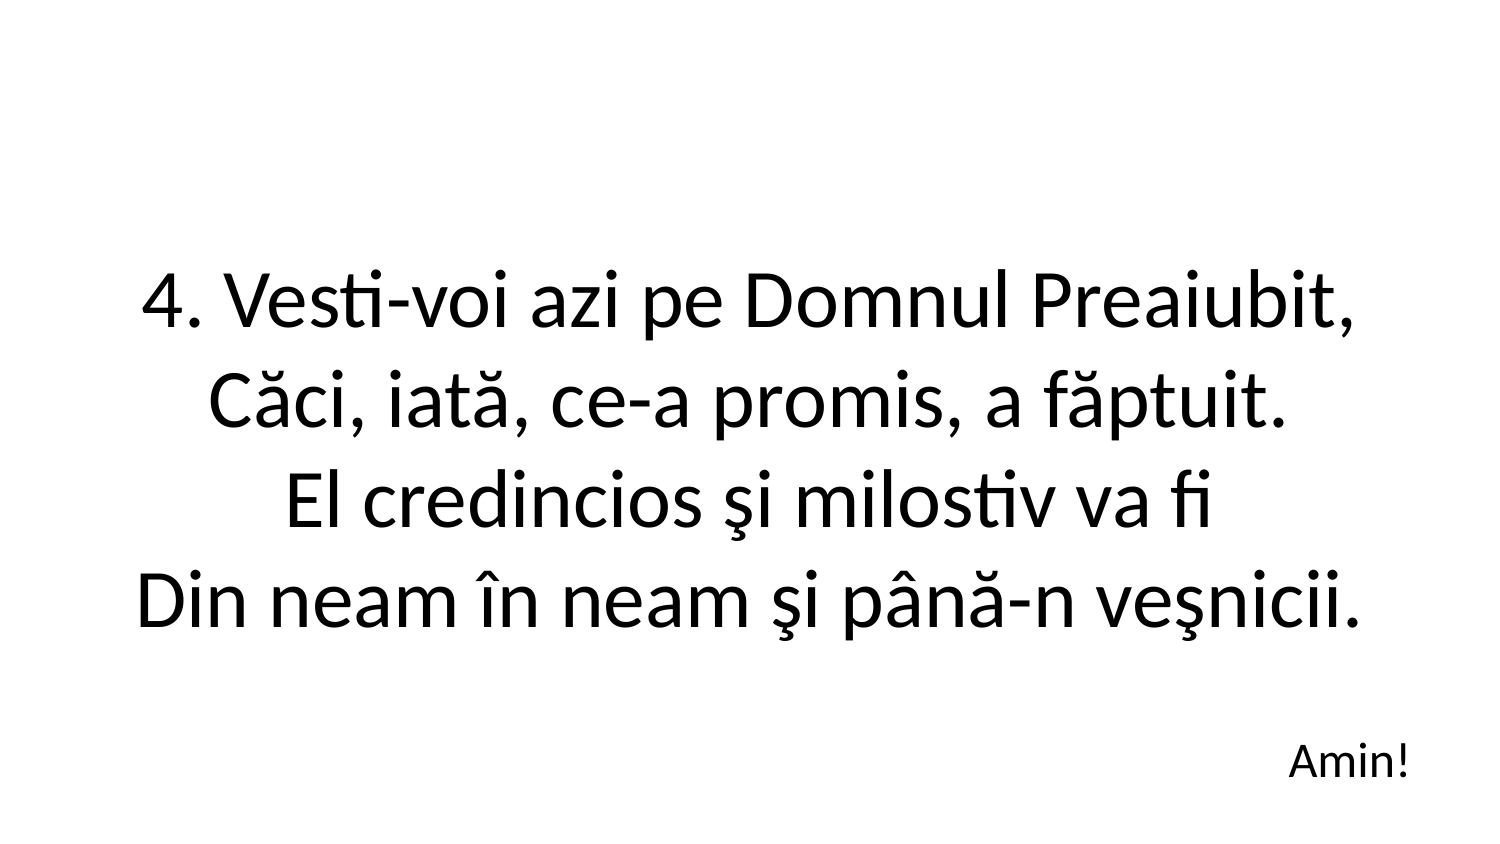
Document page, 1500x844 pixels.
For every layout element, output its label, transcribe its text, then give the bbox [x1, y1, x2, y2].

text_box 4. Vesti-voi azi pe Domnul Preaiubit, Căci, iată, ce-a promis, a făptuit. El credincios şi milostiv va fi Din neam în neam şi până-n veşnicii. [120, 192, 1380, 652]
text_box Amin! [1273, 674, 1427, 795]
